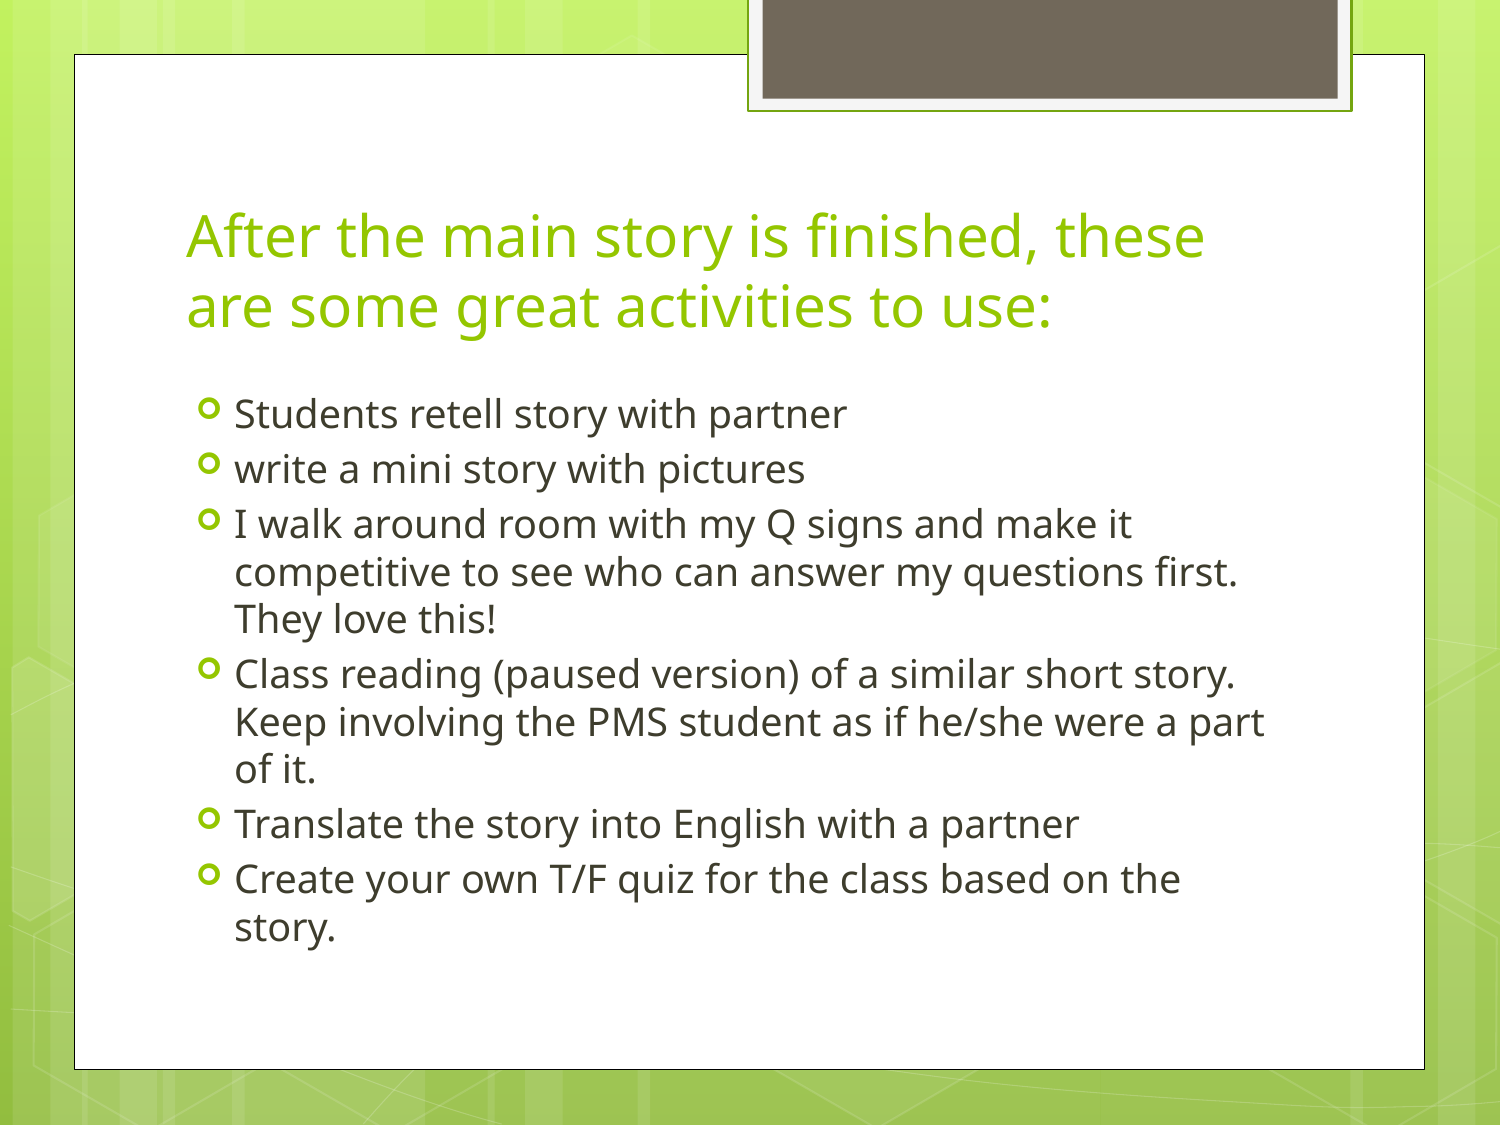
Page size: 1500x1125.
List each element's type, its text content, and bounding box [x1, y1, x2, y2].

list Students retell story with partner write a mini story with pictures I walk around room with my Q signs and make it competitive to see who can answer my questions first. They love this! Class reading (paused version) of a similar short story. Keep involving the PMS student as if he/she were a part of it. Translate the story into English with a partner Create your own T/F quiz for the class based on the story. [171, 381, 1283, 957]
title After the main story is finished, these are some great activities to use: [171, 44, 1324, 417]
